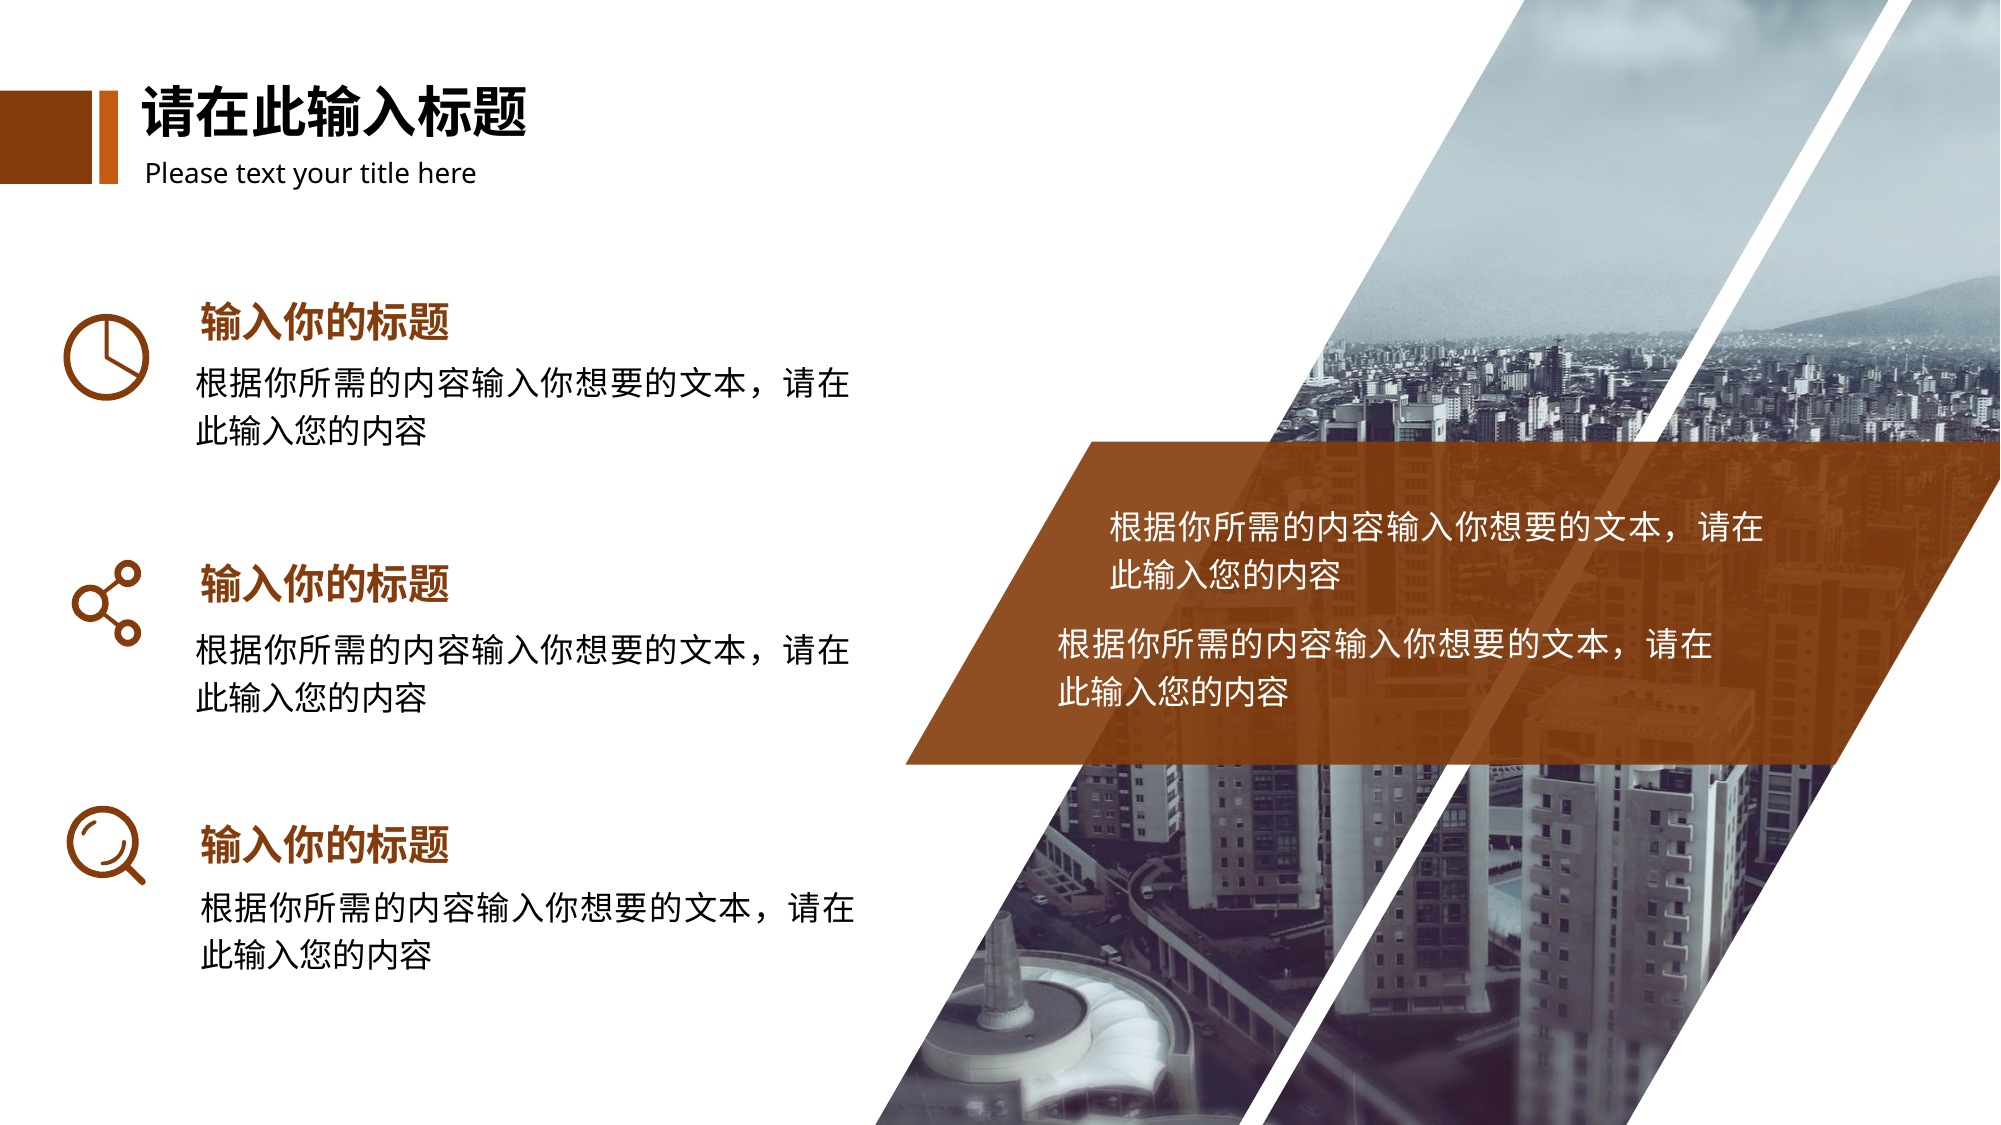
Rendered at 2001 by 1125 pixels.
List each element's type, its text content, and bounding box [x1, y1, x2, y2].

text_box 输入你的标题 [176, 274, 828, 358]
text_box 根据你所需的内容输入你想要的文本，请在此输入您的内容 [176, 866, 875, 987]
text_box [71, 559, 142, 647]
text_box 输入你的标题 [176, 535, 828, 620]
text_box [66, 805, 146, 886]
text_box 根据你所需的内容输入你想要的文本，请在此输入您的内容 [171, 608, 875, 729]
text_box [63, 313, 150, 401]
text_box 输入你的标题 [176, 797, 828, 882]
picture [875, 0, 2000, 1125]
text_box 根据你所需的内容输入你想要的文本，请在此输入您的内容 [171, 342, 875, 462]
